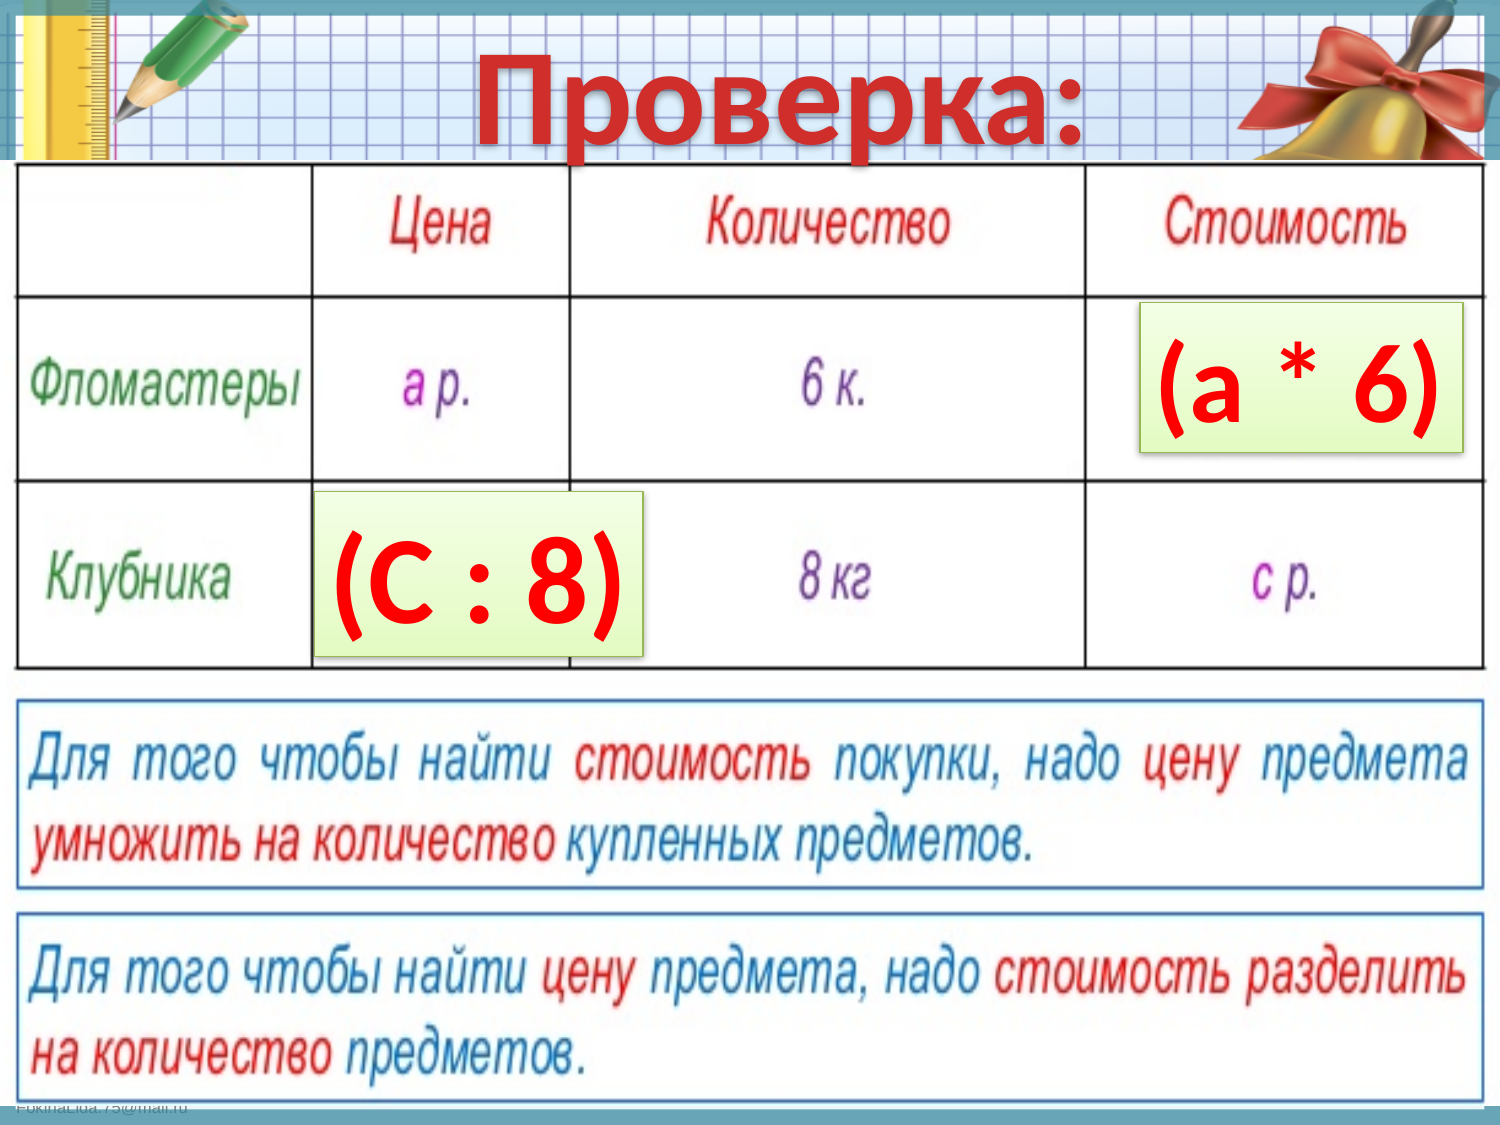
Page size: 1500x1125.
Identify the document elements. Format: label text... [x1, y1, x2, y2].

picture [0, 16, 1500, 1107]
text_box Проверка: [457, 0, 1106, 159]
